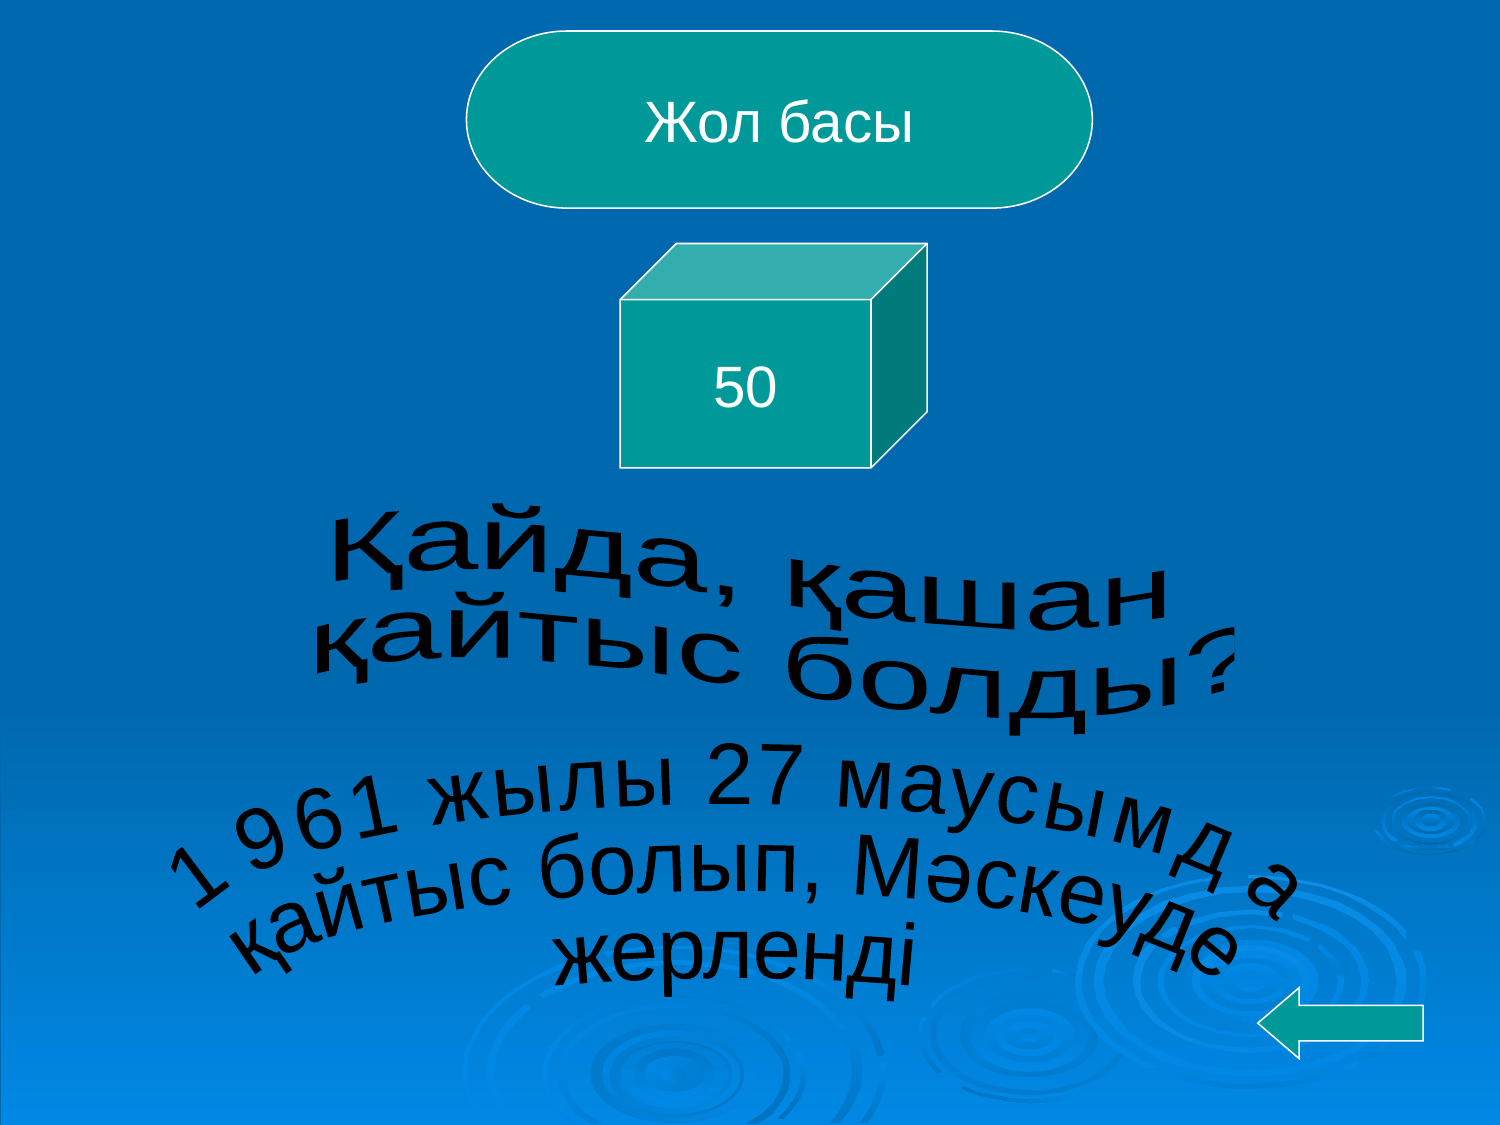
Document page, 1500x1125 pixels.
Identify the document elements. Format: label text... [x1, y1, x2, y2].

text_box [1257, 987, 1424, 1059]
text_box Жол басы [466, 31, 1093, 209]
text_box 50 [620, 243, 928, 468]
